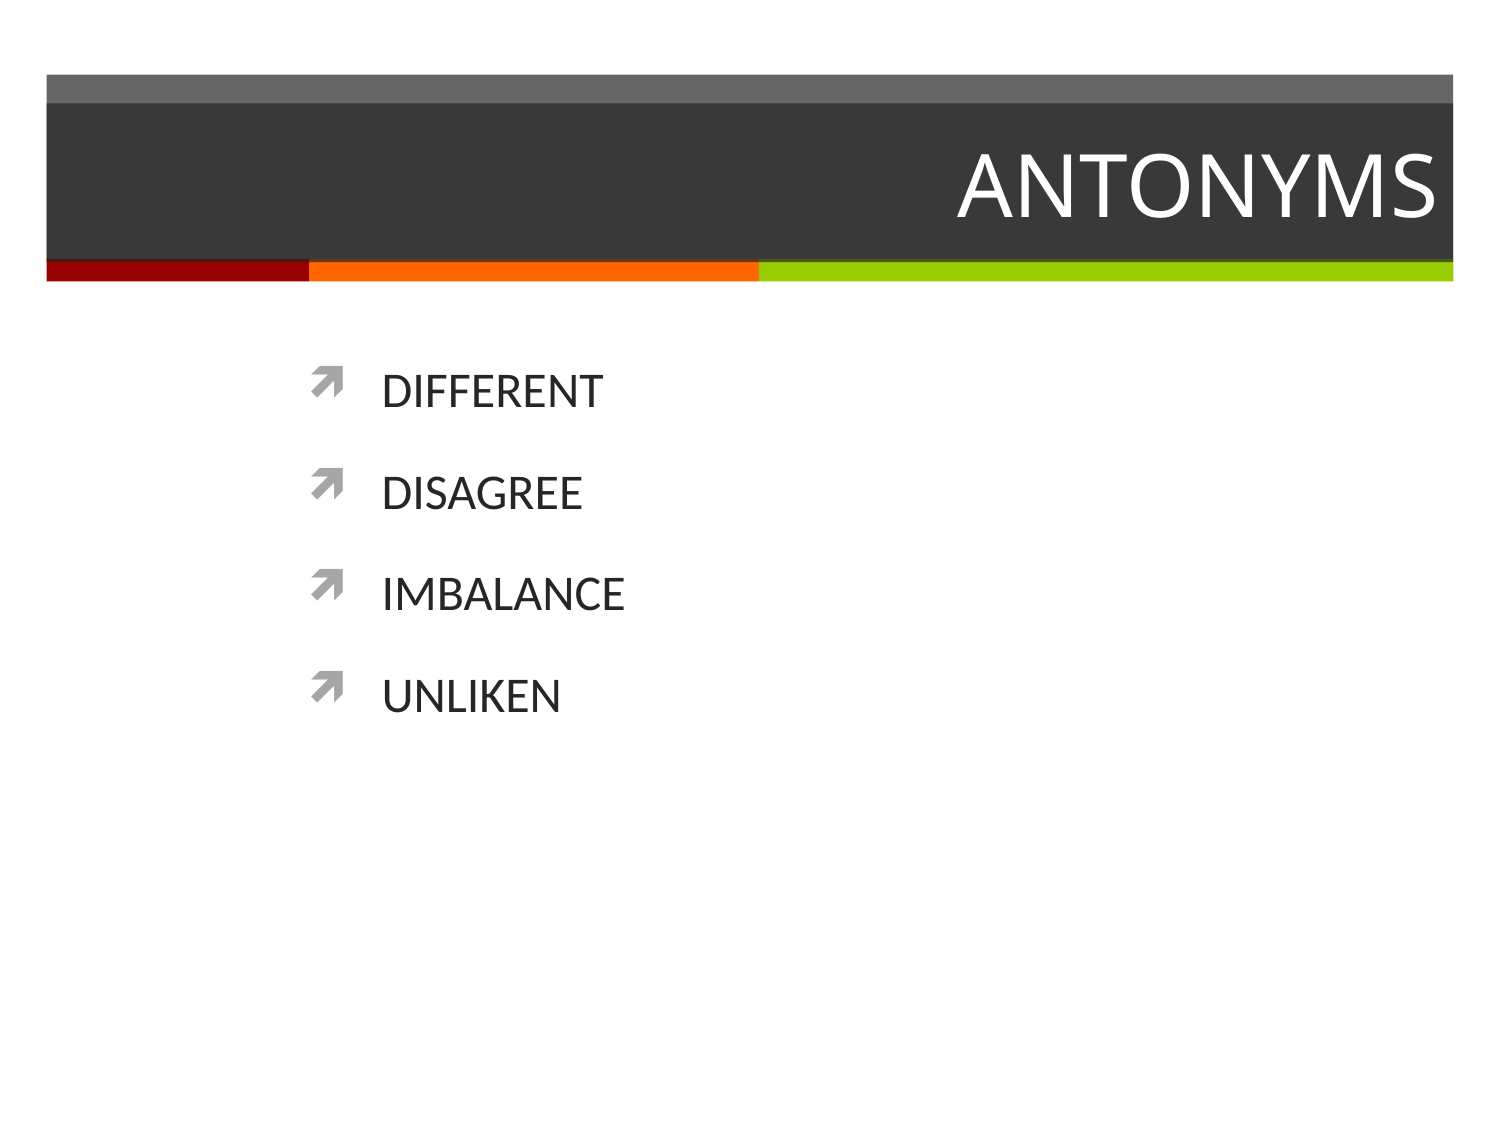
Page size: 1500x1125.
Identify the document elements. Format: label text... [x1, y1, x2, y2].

list DIFFERENT DISAGREE IMBALANCE UNLIKEN [292, 350, 1454, 1005]
title ANTONYMS [46, 103, 1454, 263]
